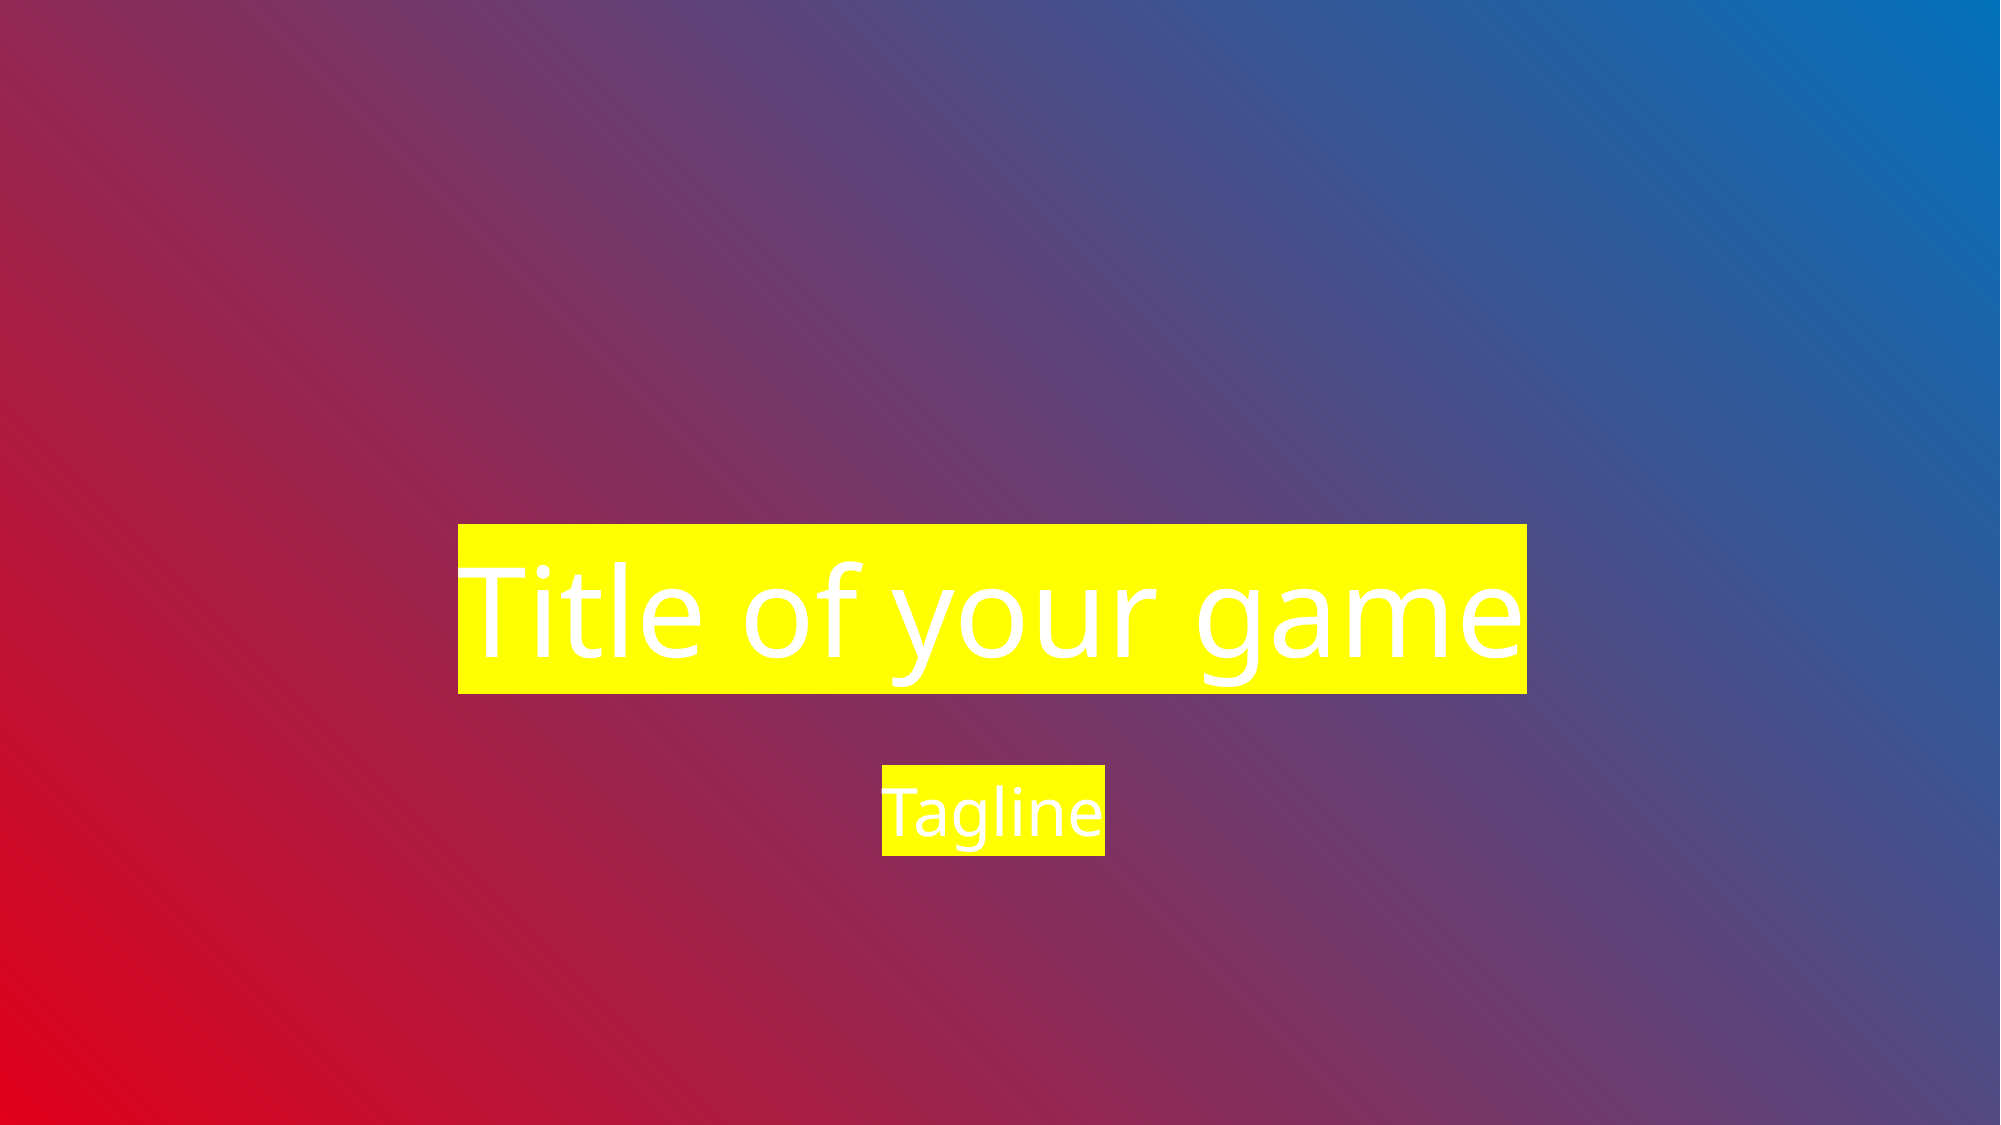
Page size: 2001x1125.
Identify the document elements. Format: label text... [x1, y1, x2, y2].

title Title of your game [137, 498, 1863, 717]
subtitle Tagline [139, 761, 1863, 905]
